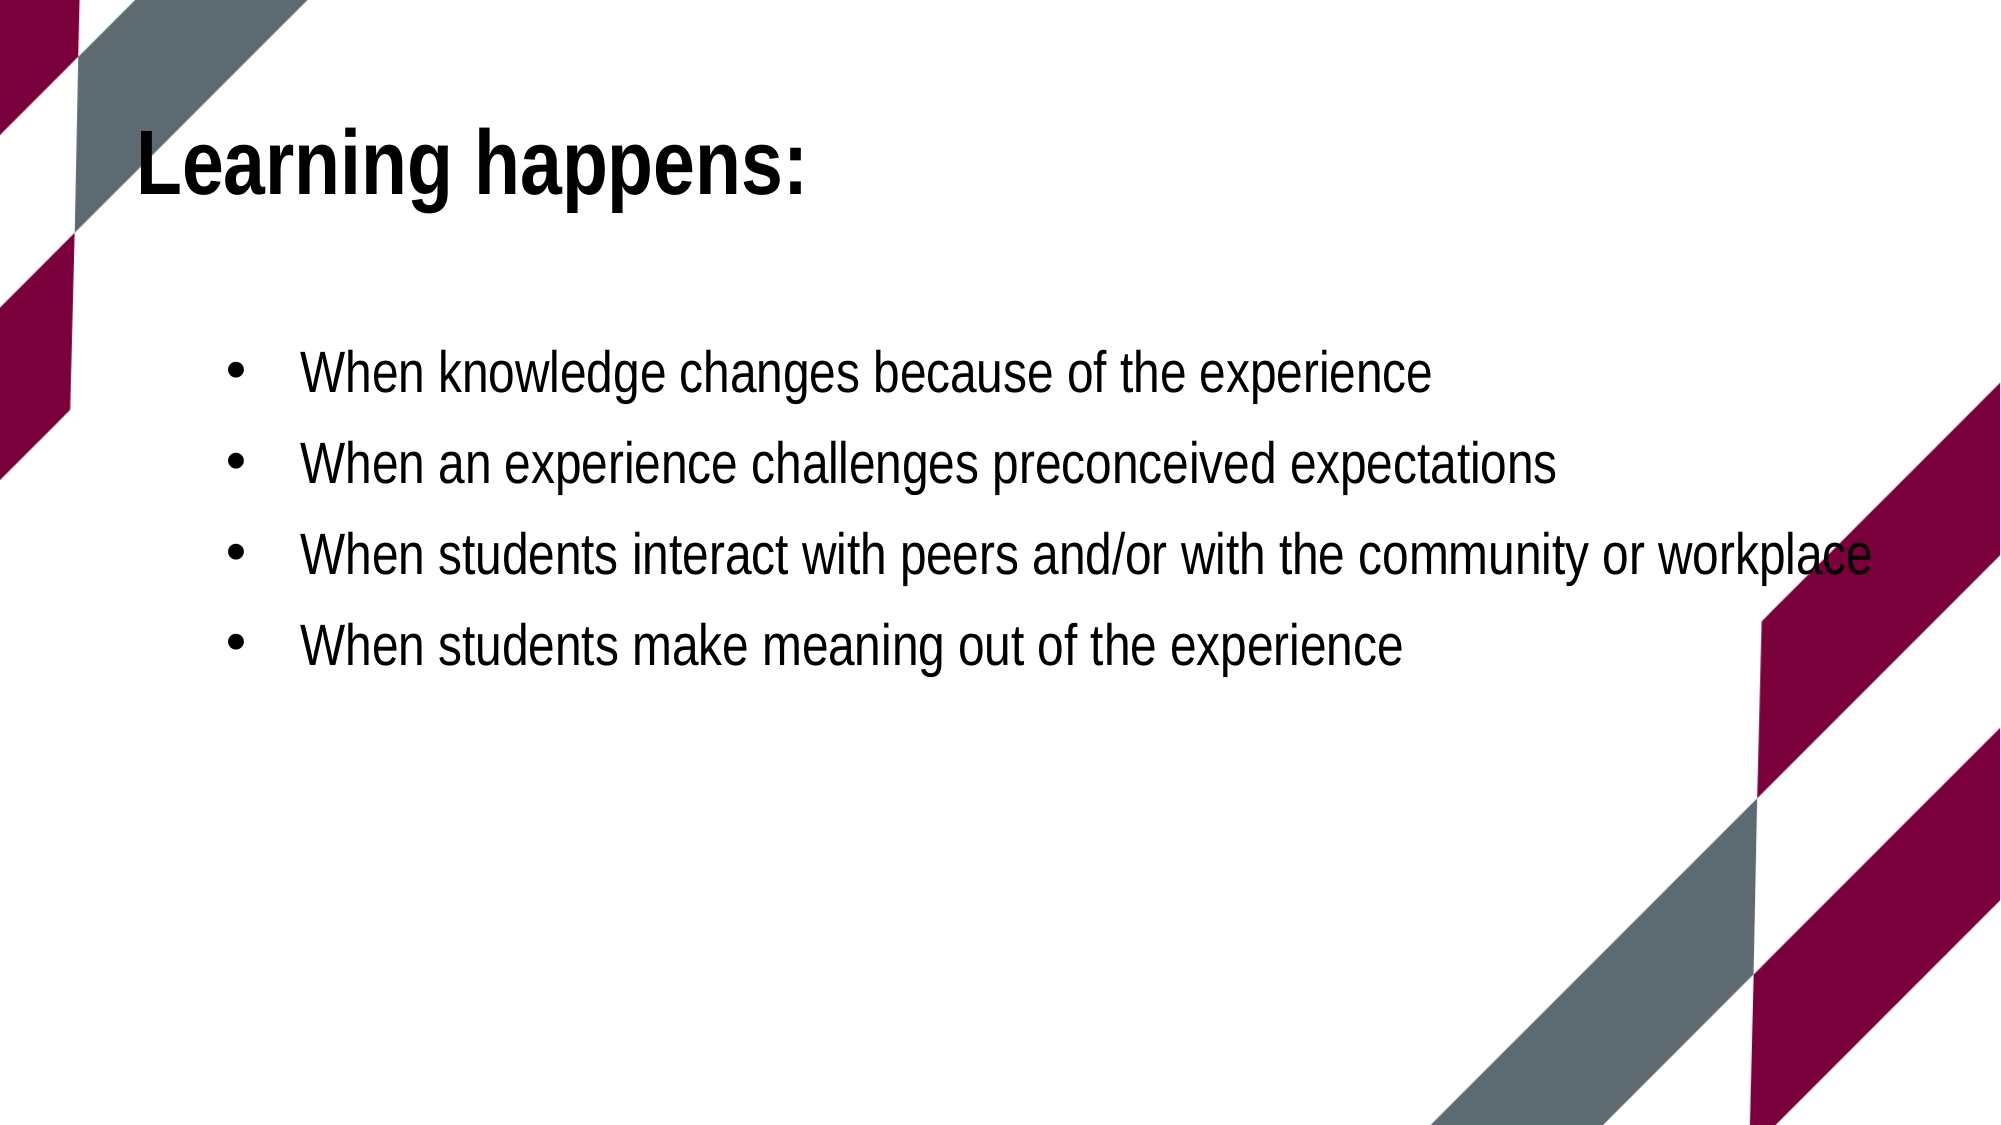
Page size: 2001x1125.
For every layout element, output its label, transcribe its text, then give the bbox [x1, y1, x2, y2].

picture [0, 0, 2001, 1125]
text_box Learning happens: When knowledge changes because of the experience When an experience challenges preconceived expectations When students interact with peers and/or with the community or workplace When students make meaning out of the experience [121, 95, 2000, 1053]
